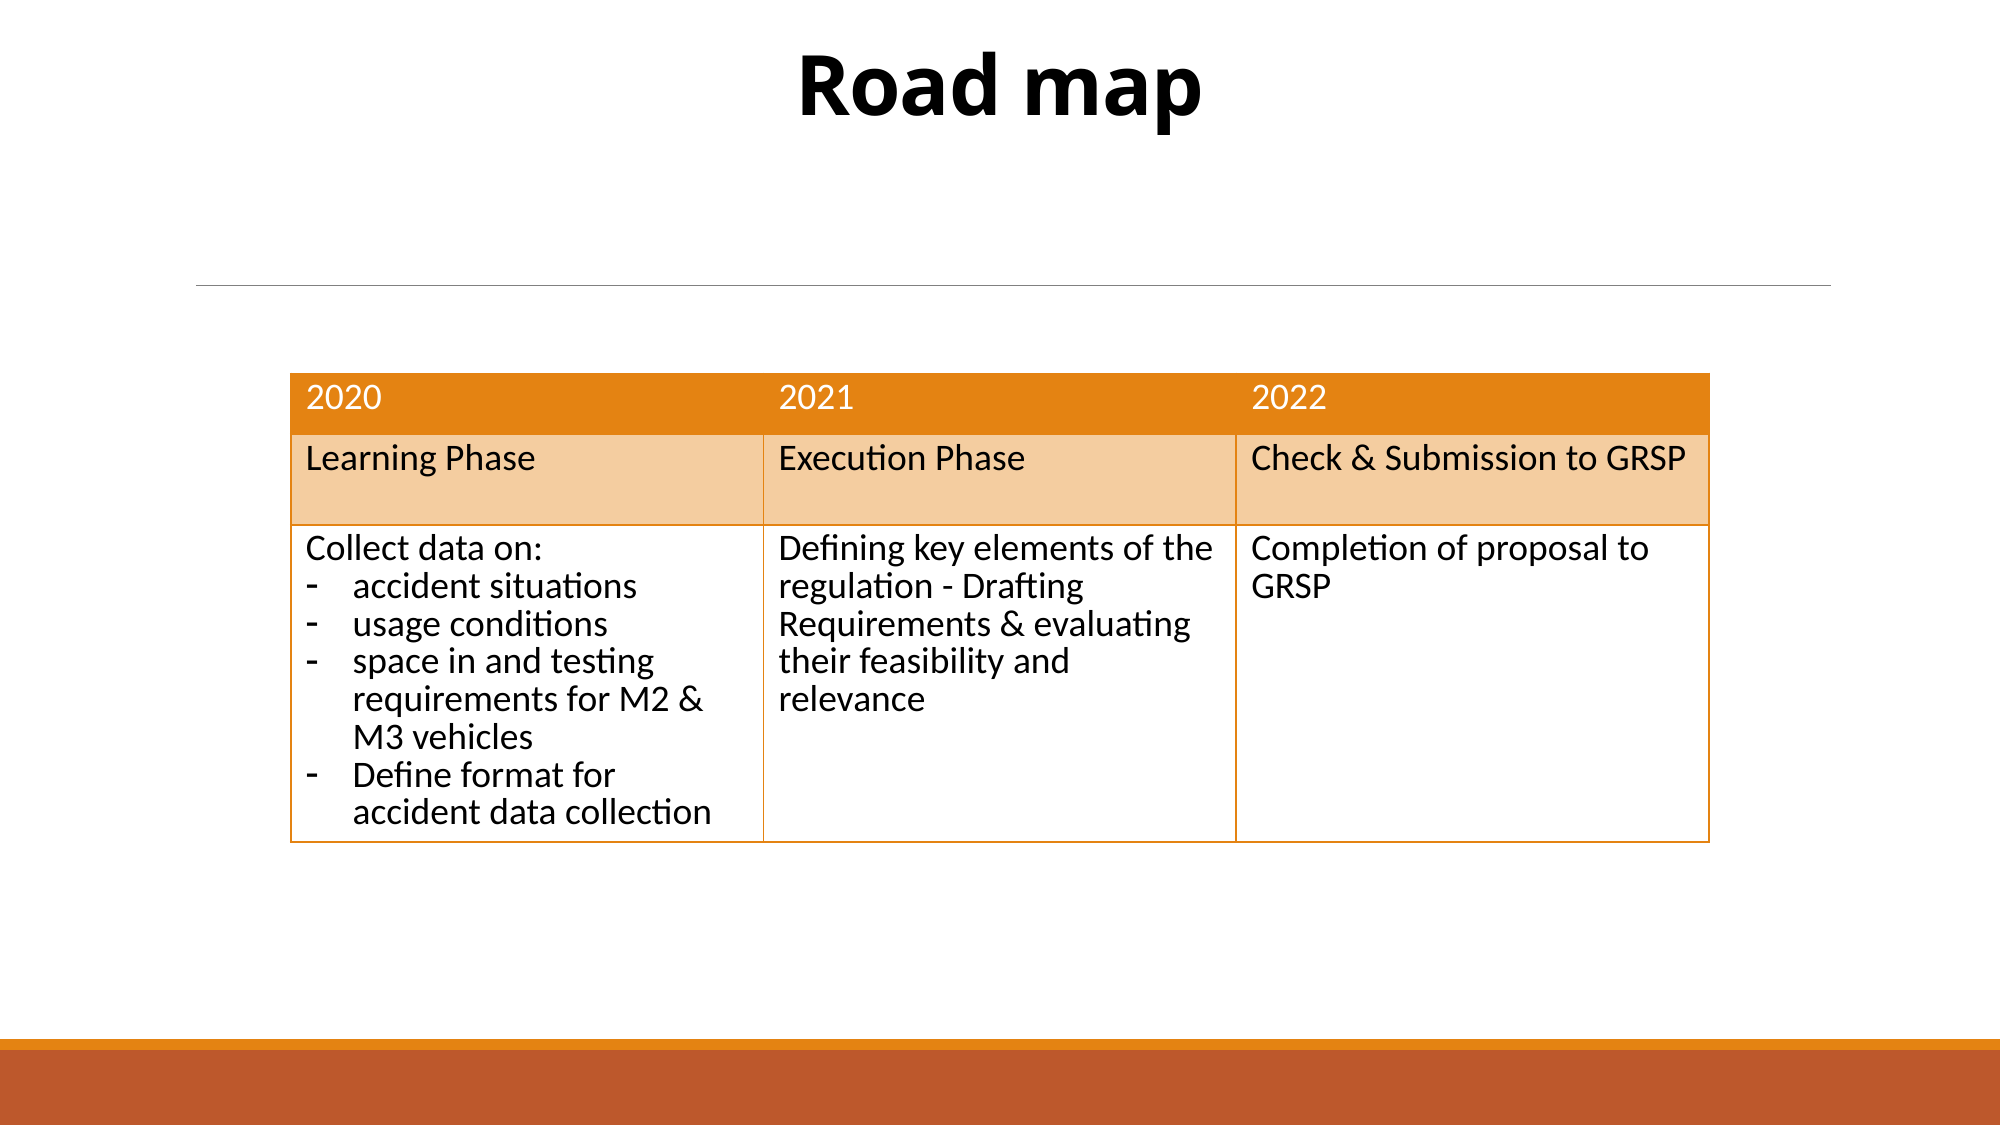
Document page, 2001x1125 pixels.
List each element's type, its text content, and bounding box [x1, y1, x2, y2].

table_cell Collect data on: accident situations usage conditions space in and testing requirements for M2 & M3 vehicles Define format for accident data collection [292, 526, 763, 841]
text_box Road map [249, 7, 1750, 173]
table_header 2020 [292, 374, 763, 433]
table_cell Check & Submission to GRSP [1237, 435, 1708, 524]
table_header 2021 [764, 374, 1235, 433]
table_header 2022 [1237, 374, 1708, 433]
table_cell Completion of proposal to GRSP [1237, 526, 1708, 841]
table_cell Defining key elements of the regulation - Drafting Requirements & evaluating their feasibility and relevance [764, 526, 1235, 841]
table_cell Learning Phase [292, 435, 763, 524]
table_cell Execution Phase [764, 435, 1235, 524]
